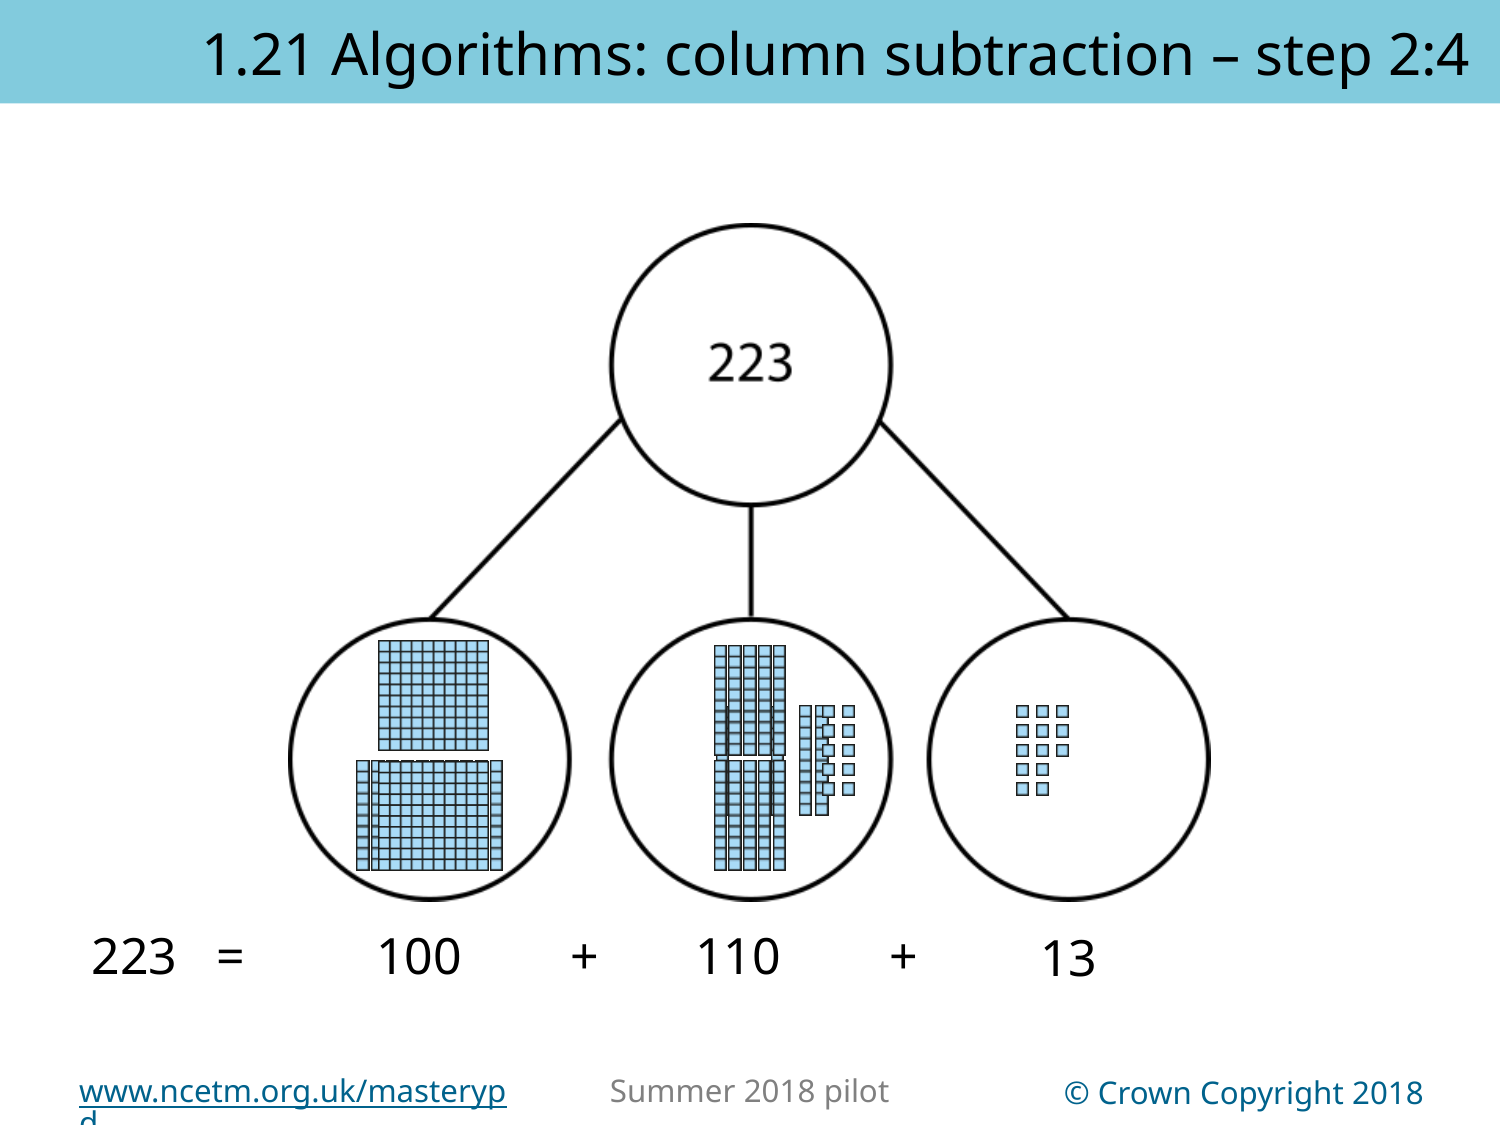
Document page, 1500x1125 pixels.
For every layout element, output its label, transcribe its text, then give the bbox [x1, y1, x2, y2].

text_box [1016, 705, 1049, 796]
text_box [1055, 705, 1069, 757]
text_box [713, 760, 786, 871]
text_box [713, 645, 787, 756]
picture [288, 223, 1212, 902]
list 1.21 Algorithms: column subtraction – step 2:4 [0, 0, 1500, 104]
text_box + [490, 916, 643, 992]
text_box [356, 760, 376, 871]
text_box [822, 705, 855, 796]
text_box 223 = [76, 916, 266, 992]
text_box + [808, 916, 998, 992]
text_box 100 [324, 916, 490, 992]
text_box 110 [643, 916, 808, 992]
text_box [489, 760, 503, 871]
text_box 13 [974, 918, 1164, 994]
